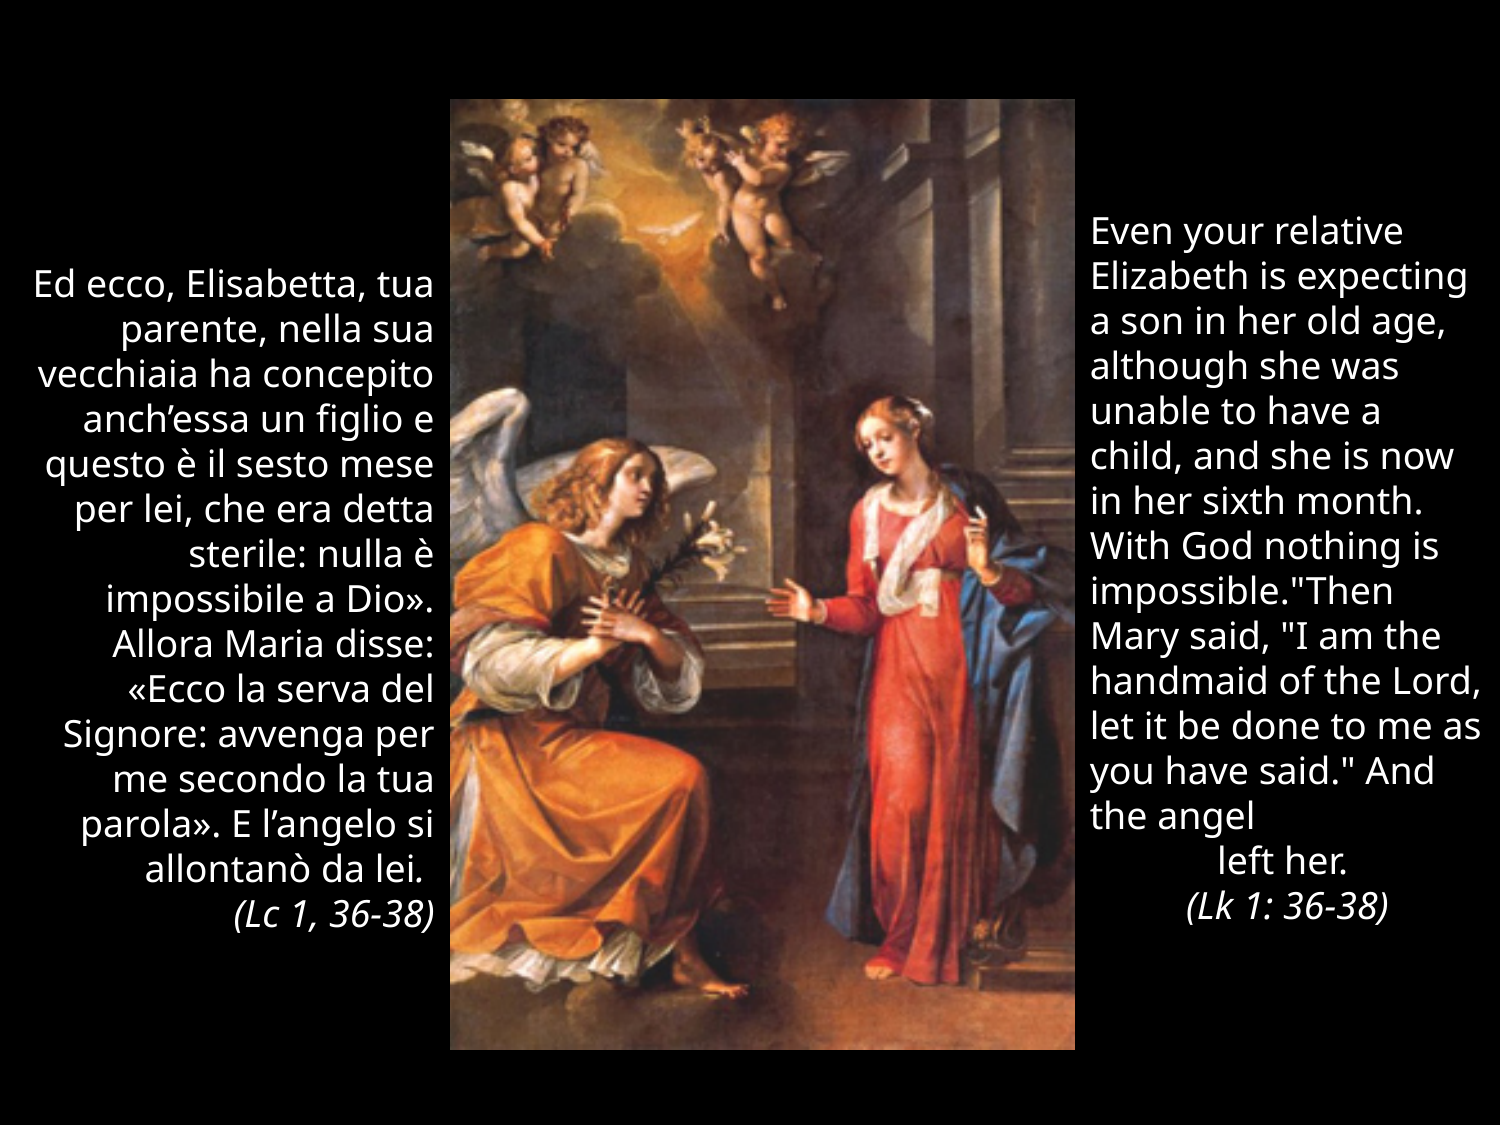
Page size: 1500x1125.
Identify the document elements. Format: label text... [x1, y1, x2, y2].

picture [449, 99, 1075, 1050]
text_box Even your relative Elizabeth is expecting a son in her old age, although she was unable to have a child, and she is now in her sixth month. With God nothing is impossible."Then Mary said, "I am the handmaid of the Lord, let it be done to me as you have said." And the angel left her. (Lk 1: 36-38) [1075, 199, 1500, 935]
title Ed ecco, Elisabetta, tua parente, nella sua vecchiaia ha concepito anch’essa un figlio e questo è il sesto mese per lei, che era detta sterile: nulla è impossibile a Dio». Allora Maria disse: «Ecco la serva del Signore: avvenga per me secondo la tua parola». E l’angelo si allontanò da lei. (Lc 1, 36-38) [0, 503, 449, 691]
